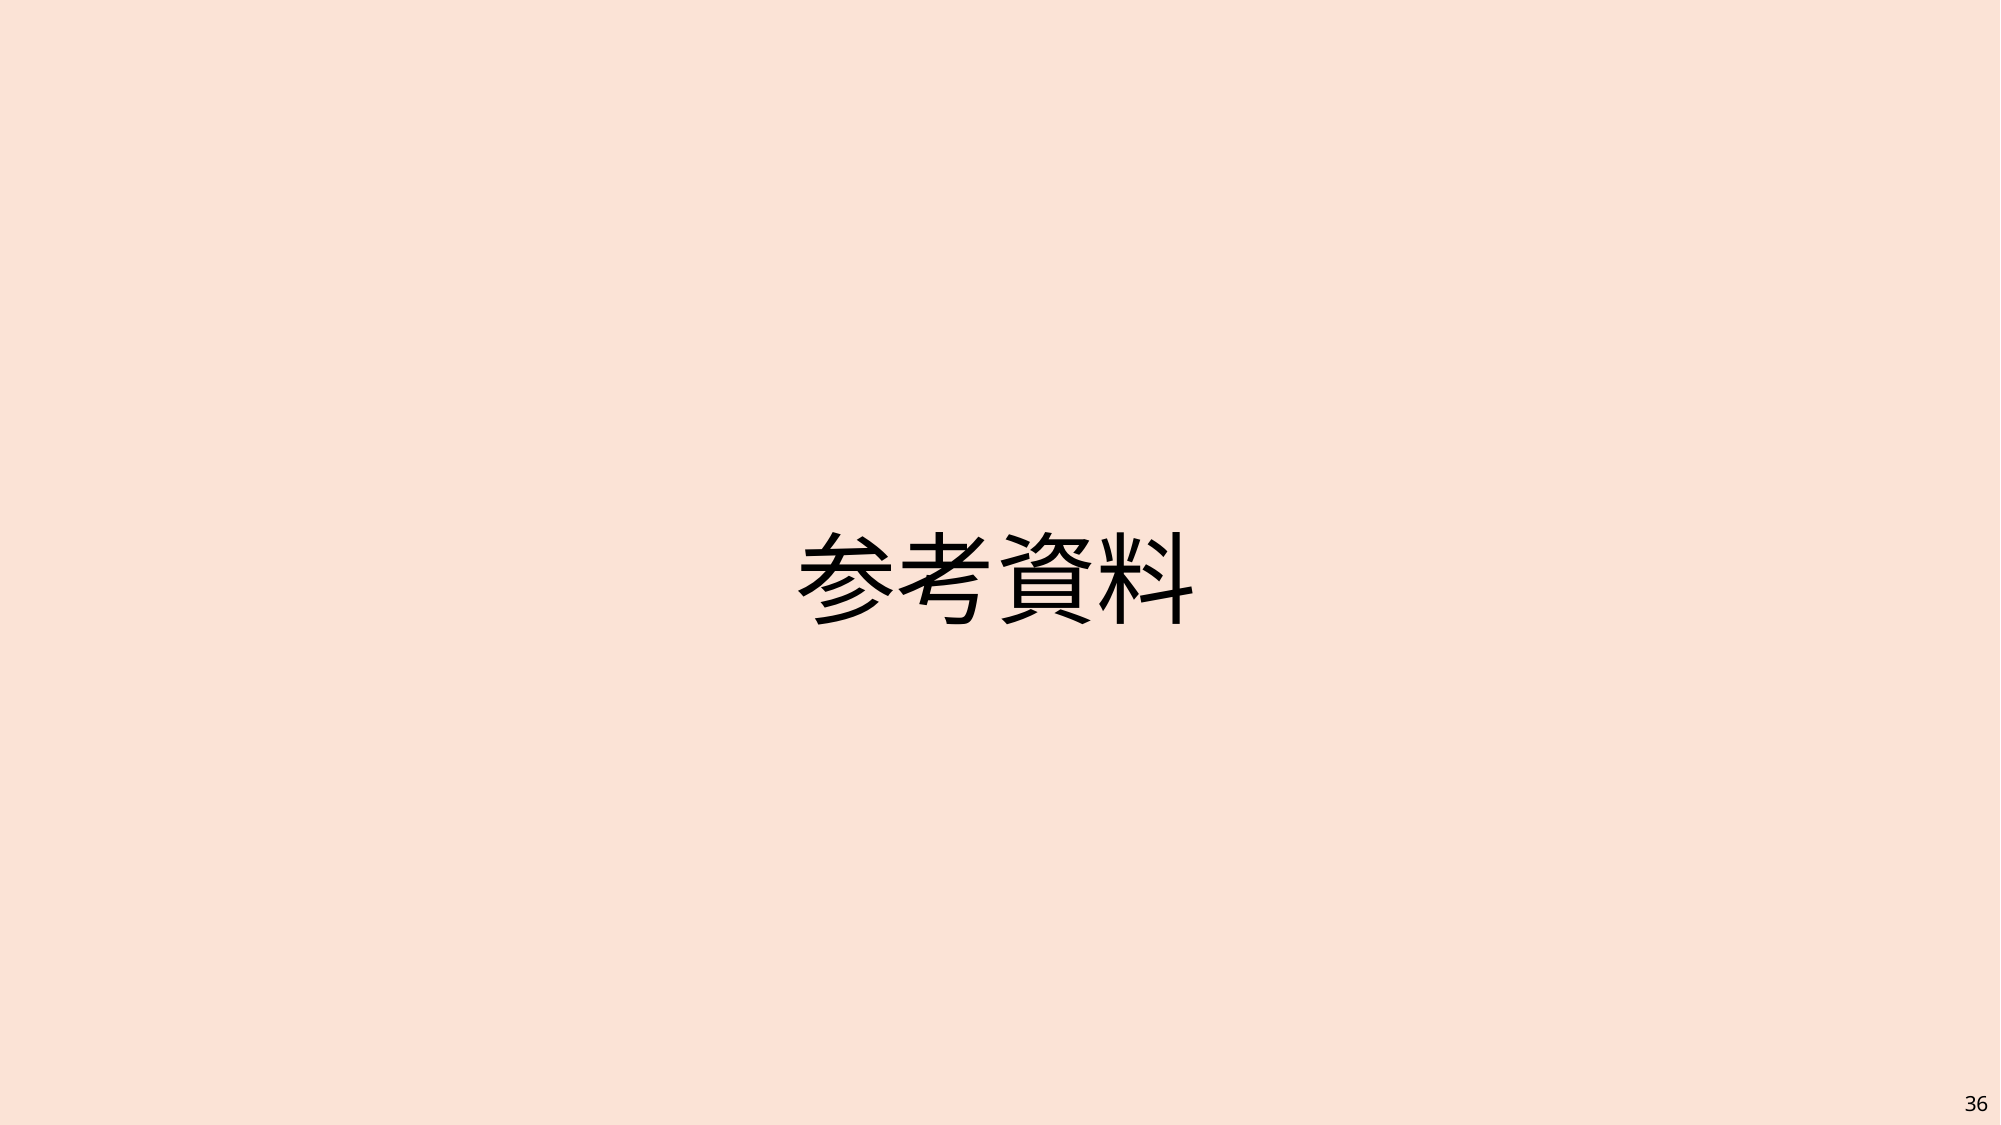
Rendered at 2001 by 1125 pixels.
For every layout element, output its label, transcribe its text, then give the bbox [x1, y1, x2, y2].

text_box 参考資料 [125, 298, 1867, 827]
